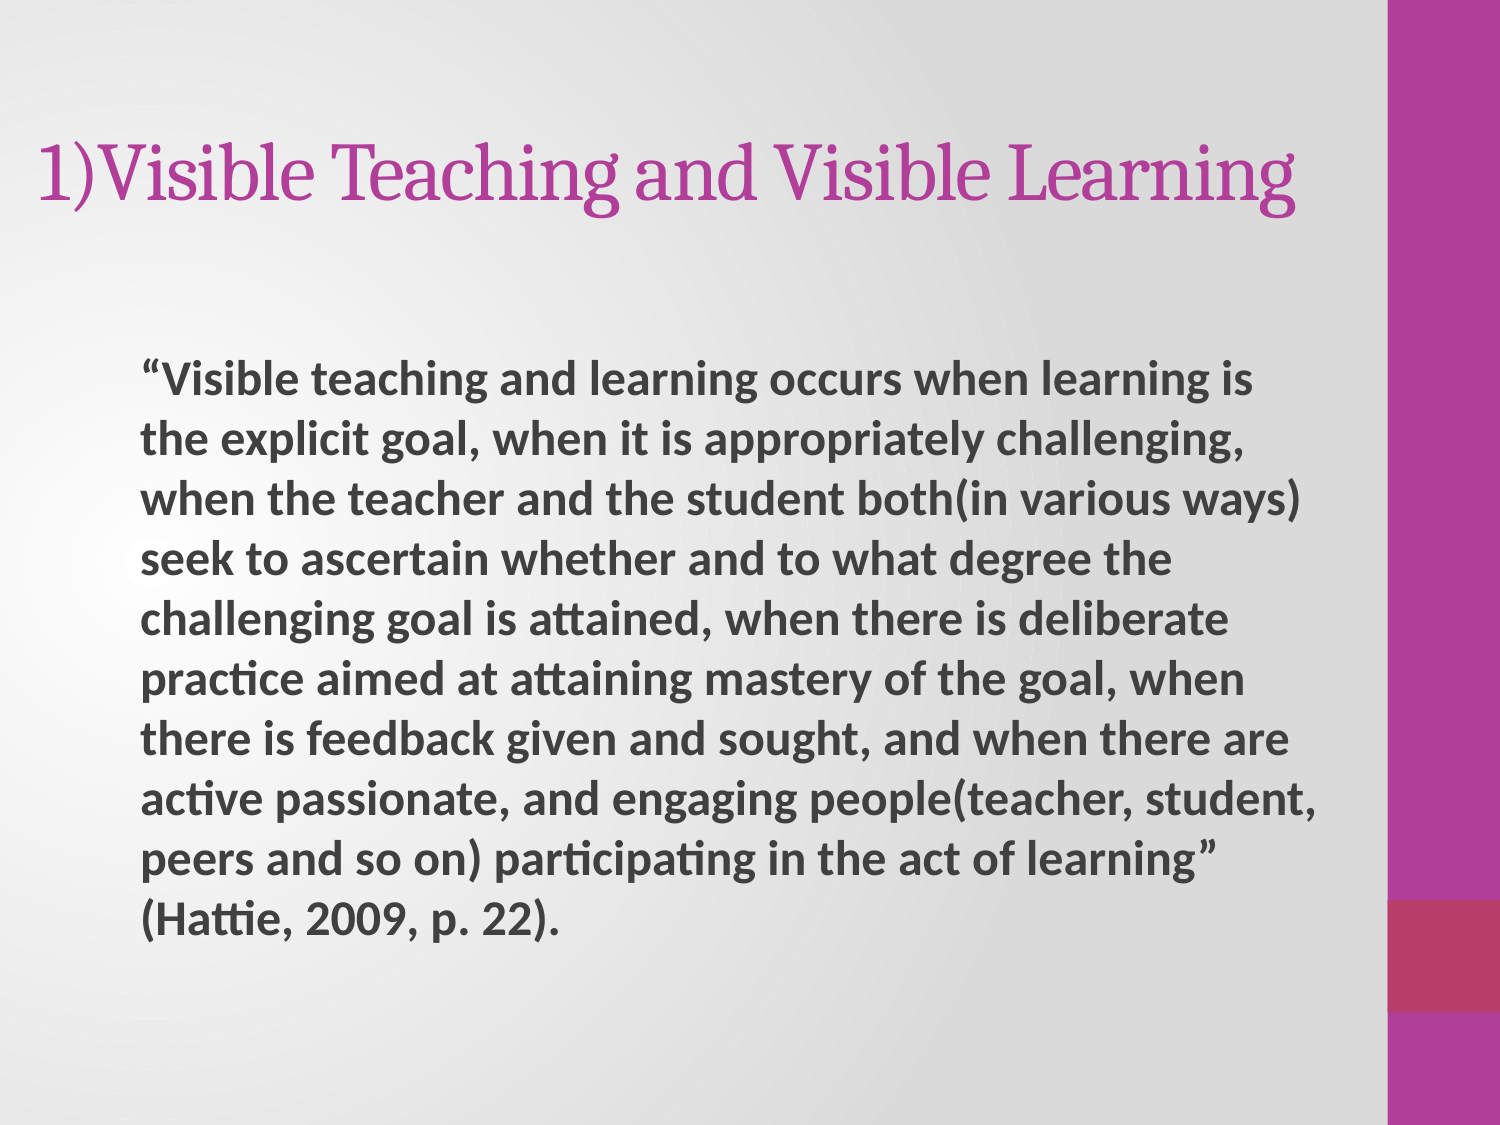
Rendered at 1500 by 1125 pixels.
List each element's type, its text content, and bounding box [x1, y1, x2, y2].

title 1)Visible Teaching and Visible Learning [24, 62, 1475, 225]
subtitle “Visible teaching and learning occurs when learning is the explicit goal, when it is appropriately challenging, when the teacher and the student both(in various ways) seek to ascertain whether and to what degree the challenging goal is attained, when there is deliberate practice aimed at attaining mastery of the goal, when there is feedback given and sought, and when there are active passionate, and engaging people(teacher, student, peers and so on) participating in the act of learning” (Hattie, 2009, p. 22). [125, 337, 1350, 988]
